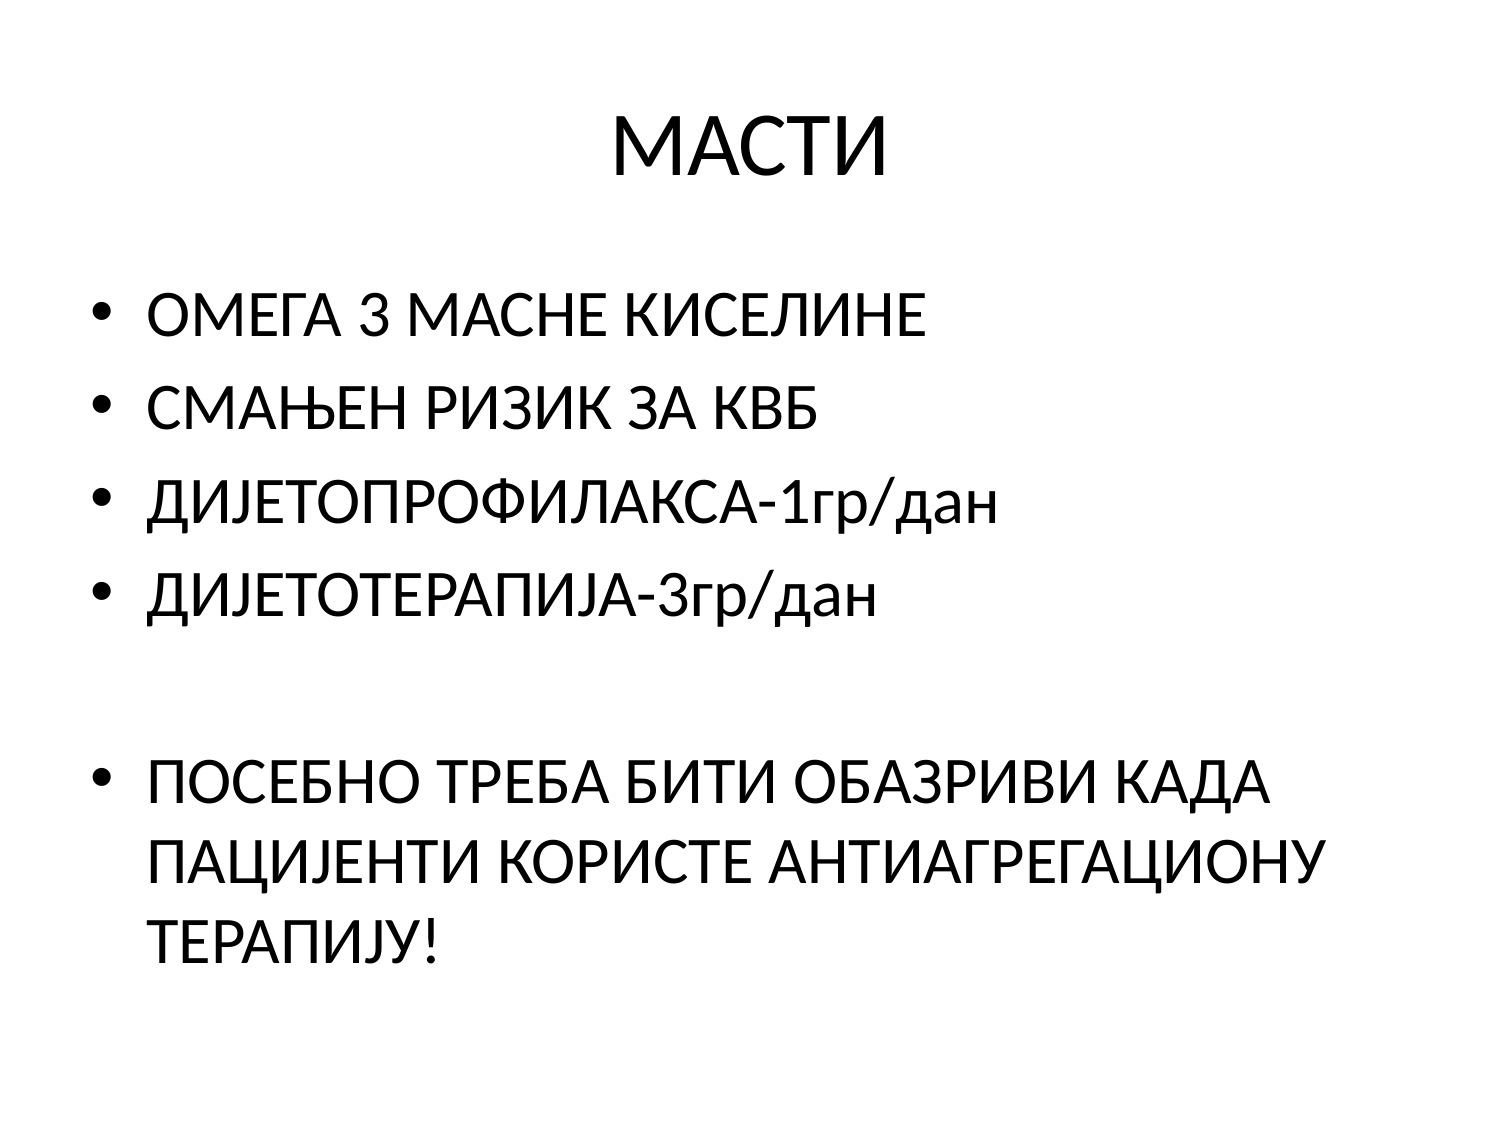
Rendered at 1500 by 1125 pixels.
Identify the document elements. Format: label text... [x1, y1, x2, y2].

list ОМЕГА 3 МАСНЕ КИСЕЛИНЕ СМАЊЕН РИЗИК ЗА КВБ ДИЈЕТОПРОФИЛАКСА-1гр/дан ДИЈЕТОТЕРАПИЈА-3гр/дан ПОСЕБНО ТРЕБА БИТИ ОБАЗРИВИ КАДА ПАЦИЈЕНТИ КОРИСТЕ АНТИАГРЕГАЦИОНУ ТЕРАПИЈУ! [75, 262, 1425, 1005]
title МАСТИ [75, 45, 1425, 233]
